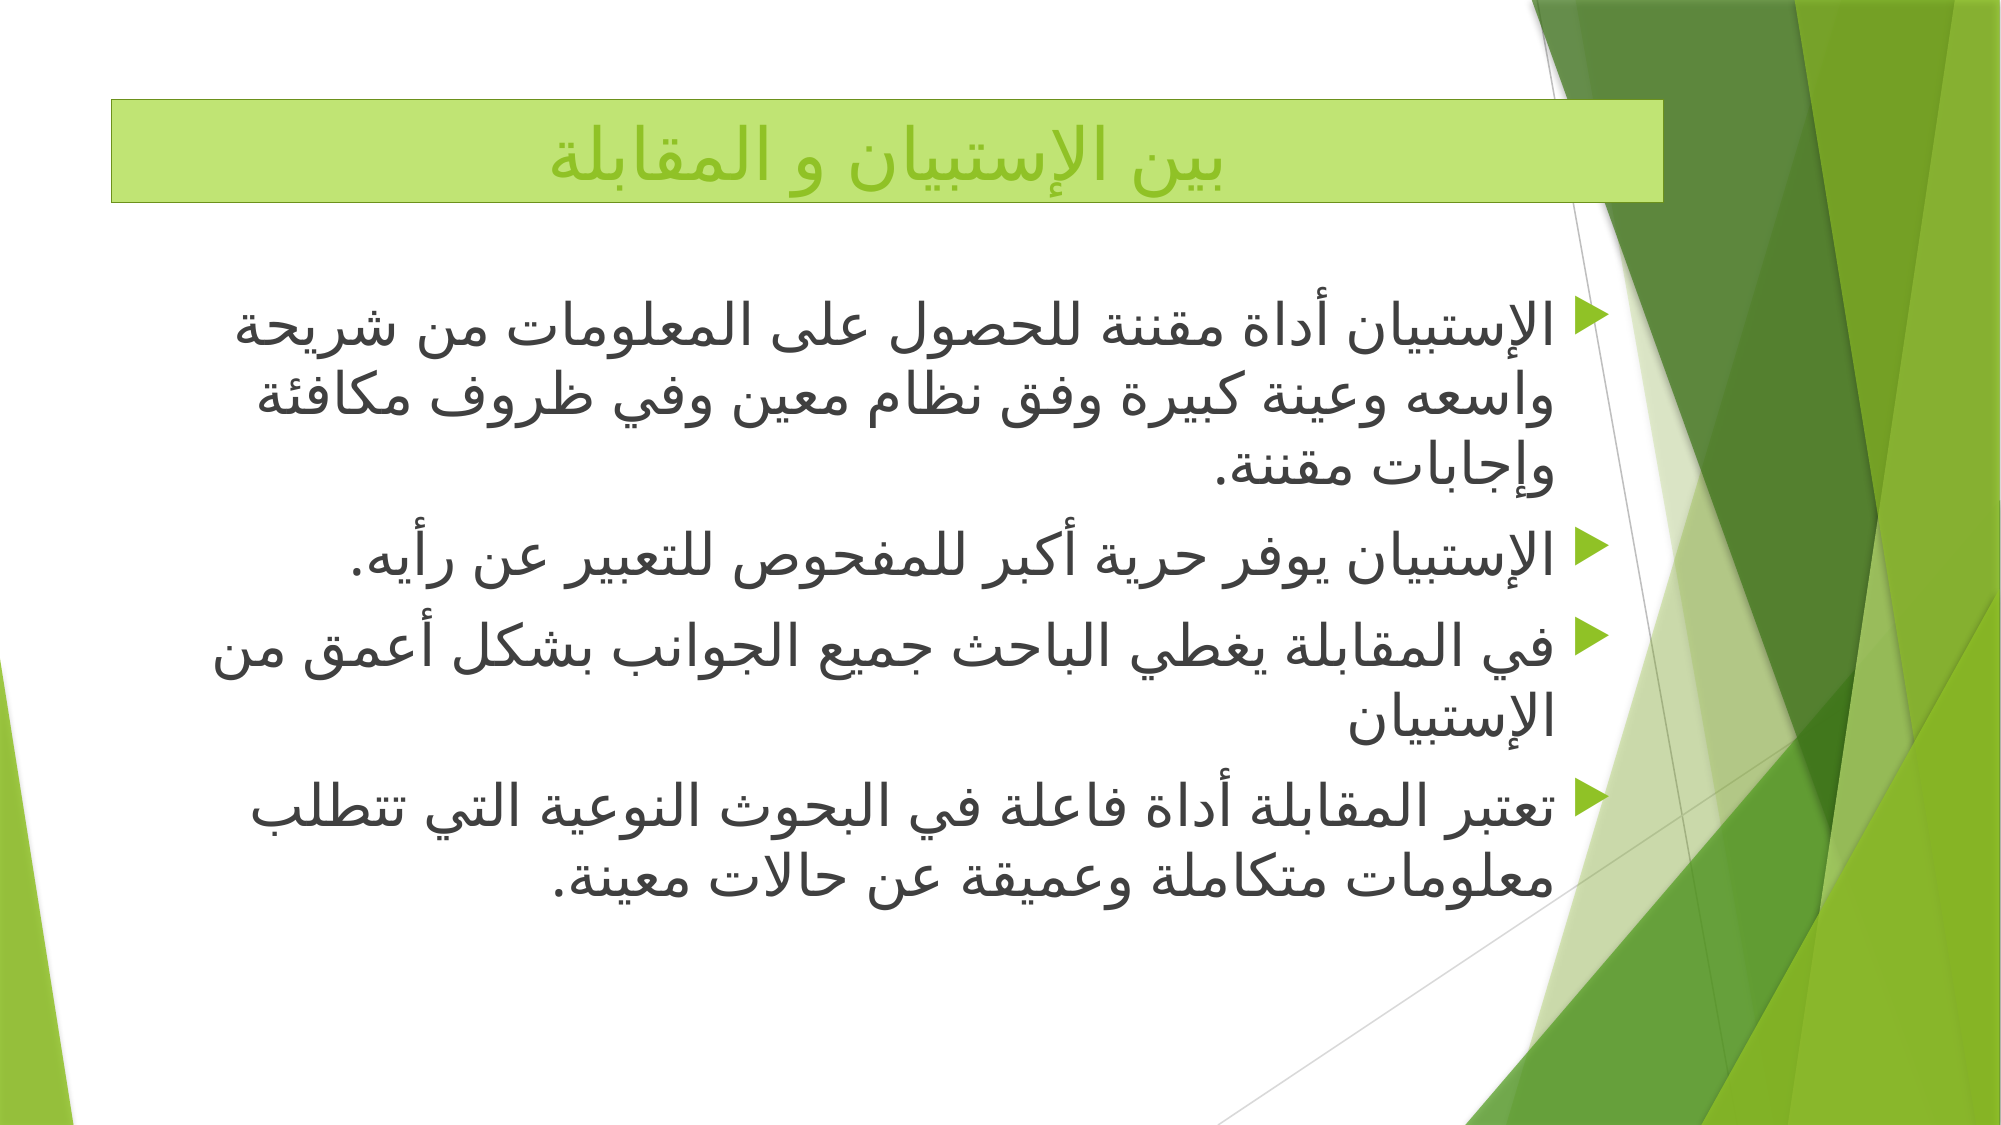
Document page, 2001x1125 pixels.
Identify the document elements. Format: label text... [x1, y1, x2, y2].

title بين الإستبيان و المقابلة [111, 99, 1664, 203]
list الإستبيان أداة مقننة للحصول على المعلومات من شريحة واسعه وعينة كبيرة وفق نظام معين وفي ظروف مكافئة وإجابات مقننة. الإستبيان يوفر حرية أكبر للمفحوص للتعبير عن رأيه. في المقابلة يغطي الباحث جميع الجوانب بشكل أعمق من الإستبيان تعتبر المقابلة أداة فاعلة في البحوث النوعية التي تتطلب معلومات متكاملة وعميقة عن حالات معينة. [129, 279, 1630, 1076]
